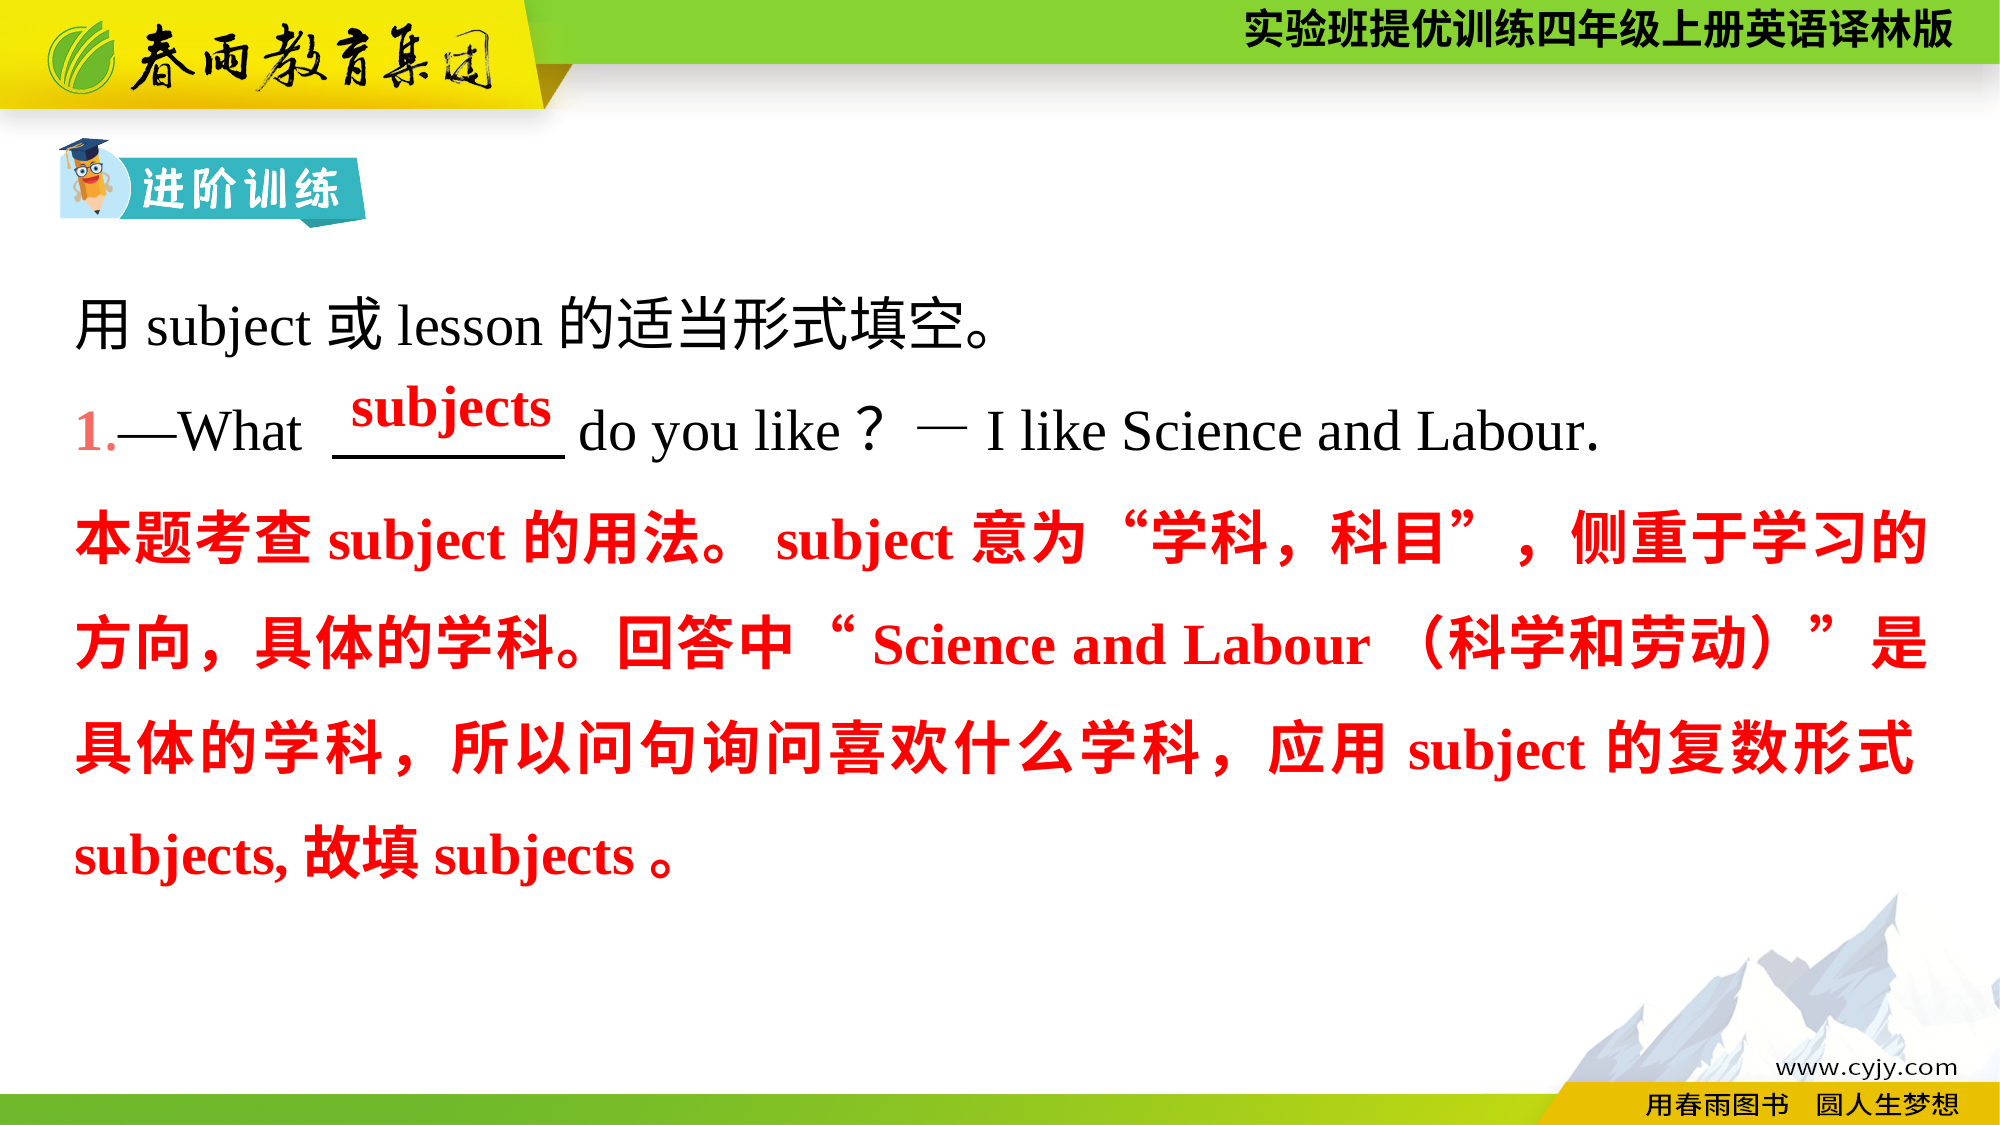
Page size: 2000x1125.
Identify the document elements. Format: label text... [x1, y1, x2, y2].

text_box subjects [336, 360, 568, 445]
text_box 本题考查subject的用法。subject意为“学科，科目”，侧重于学习的方向，具体的学科。回答中“Science and Labour（科学和劳动）”是具体的学科，所以问句询问喜欢什么学科，应用subject的复数形式subjects,故填subjects。 [59, 458, 1944, 894]
picture [0, 0, 2000, 1125]
list 用subject或lesson的适当形式填空。 1.—What do you like？—I like Science and Labour. [59, 244, 1944, 458]
